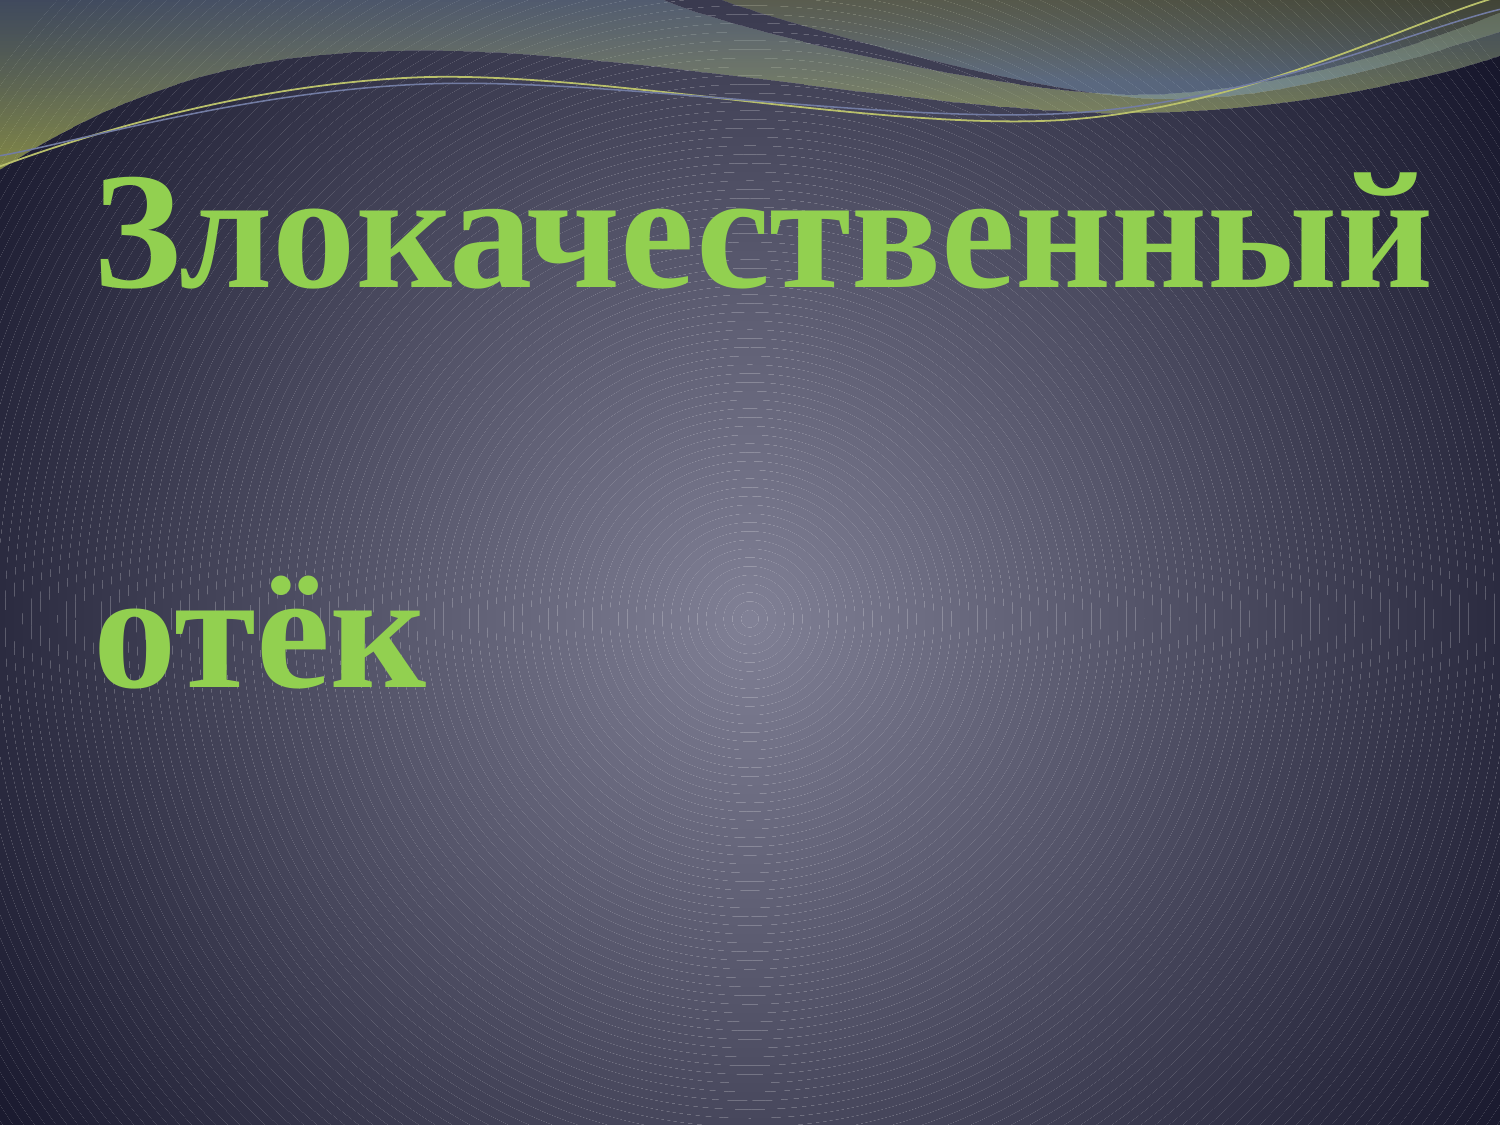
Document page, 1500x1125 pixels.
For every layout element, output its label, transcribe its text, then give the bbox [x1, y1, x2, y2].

title Злокачественный отёк [93, 527, 1442, 922]
